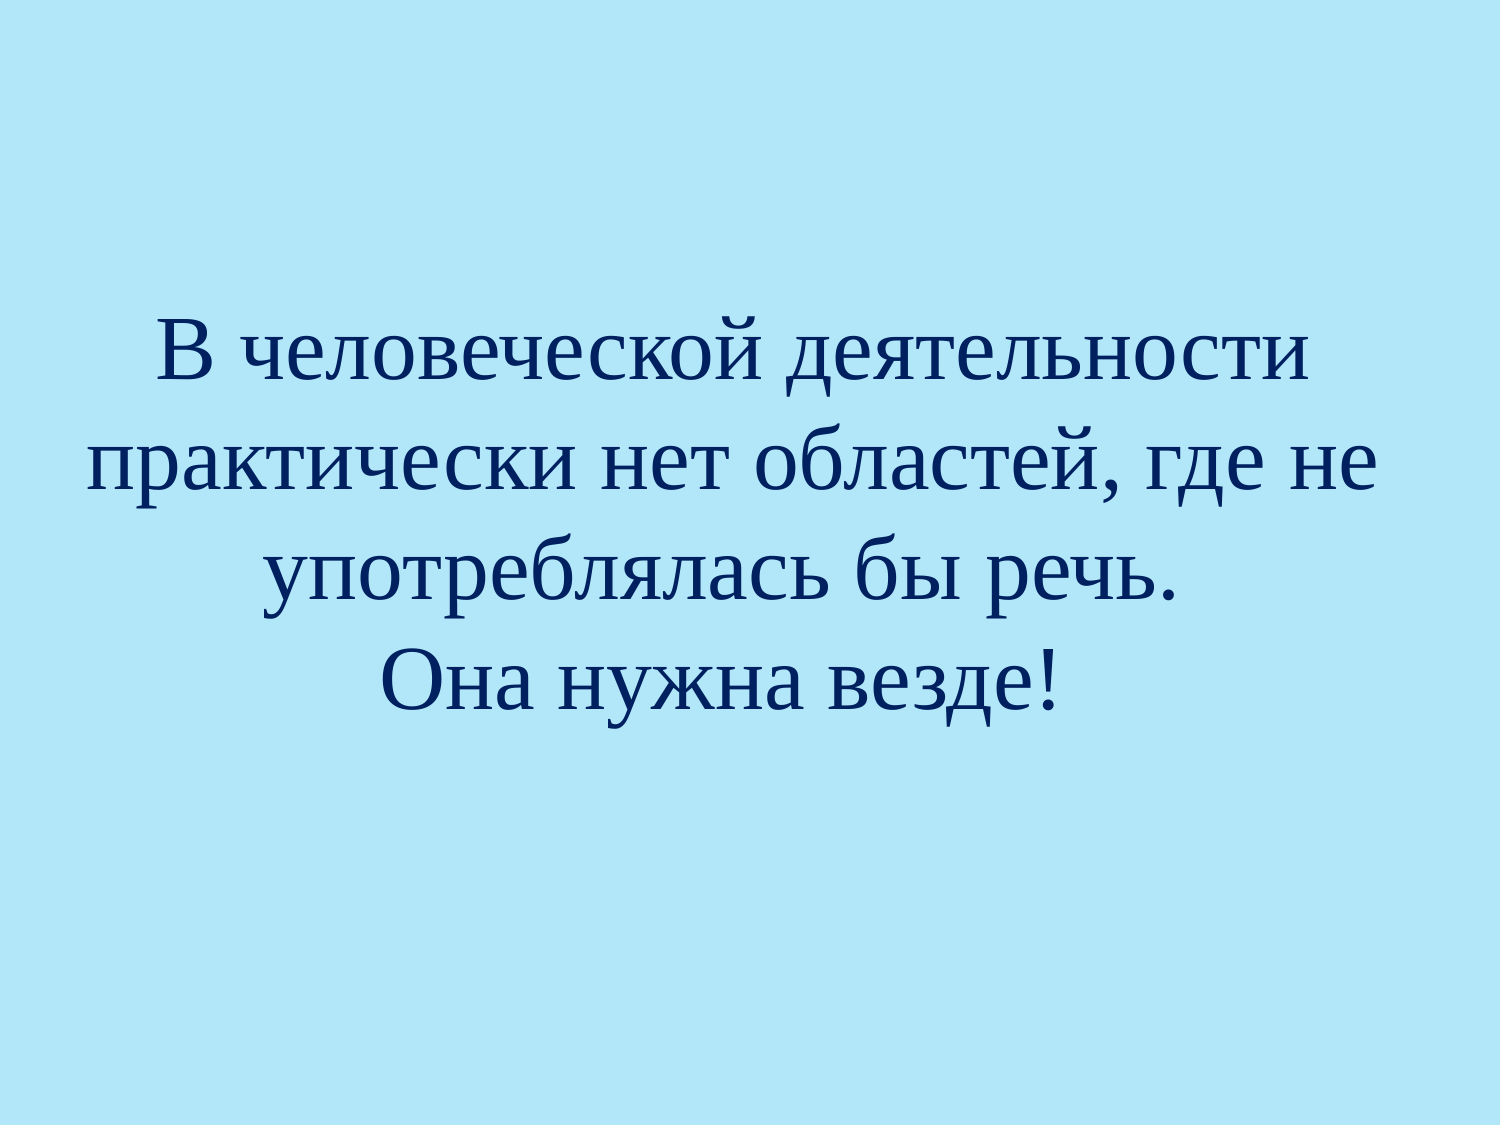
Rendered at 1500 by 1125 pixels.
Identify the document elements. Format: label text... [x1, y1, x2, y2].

title В человеческой деятельности практически нет областей, где не употреблялась бы речь. Она нужна везде! [58, 210, 1409, 914]
